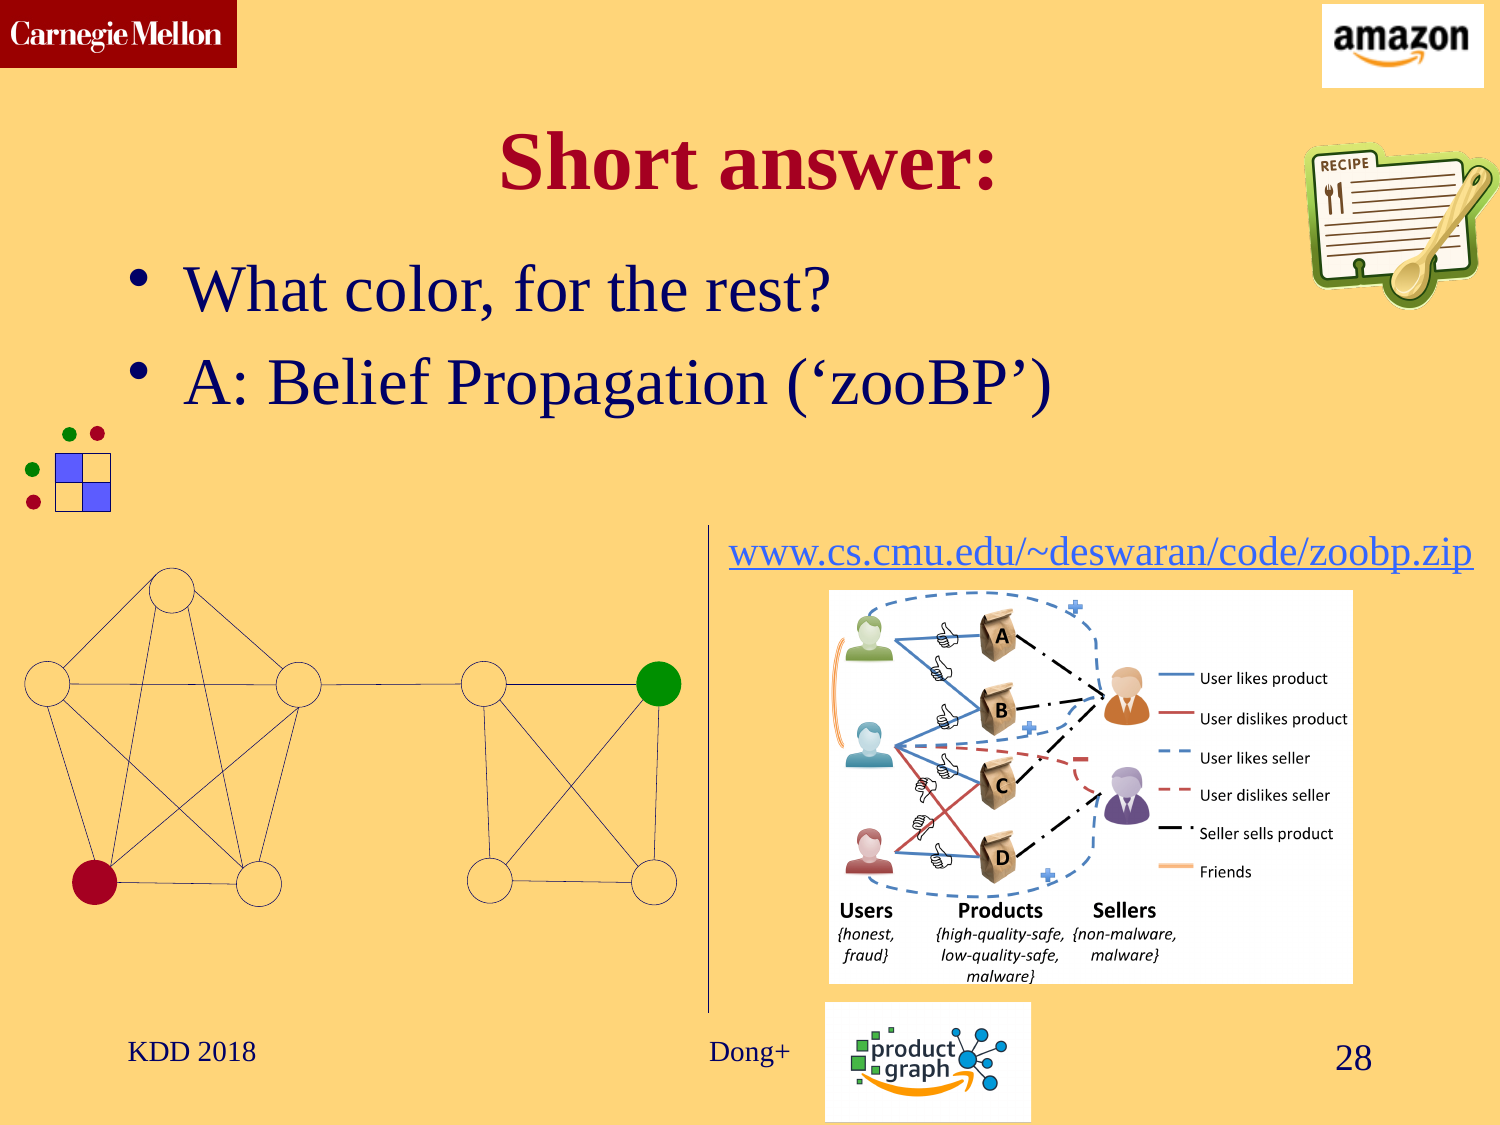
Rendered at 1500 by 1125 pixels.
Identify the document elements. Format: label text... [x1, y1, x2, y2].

title Short answer: [112, 99, 1388, 213]
picture [0, 0, 237, 68]
slide_number 28 [1074, 1024, 1388, 1101]
footer Dong+ [512, 1024, 988, 1101]
picture [829, 590, 1353, 984]
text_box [24, 567, 682, 907]
list What color, for the rest? A: Belief Propagation (‘zooBP’) [112, 237, 1168, 1001]
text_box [24, 425, 111, 512]
picture [1322, 4, 1484, 88]
picture [1303, 141, 1500, 310]
text_box www.cs.cmu.edu/~deswaran/code/zoobp.zip [713, 515, 1500, 624]
slide_number KDD 2018 [112, 1024, 426, 1101]
